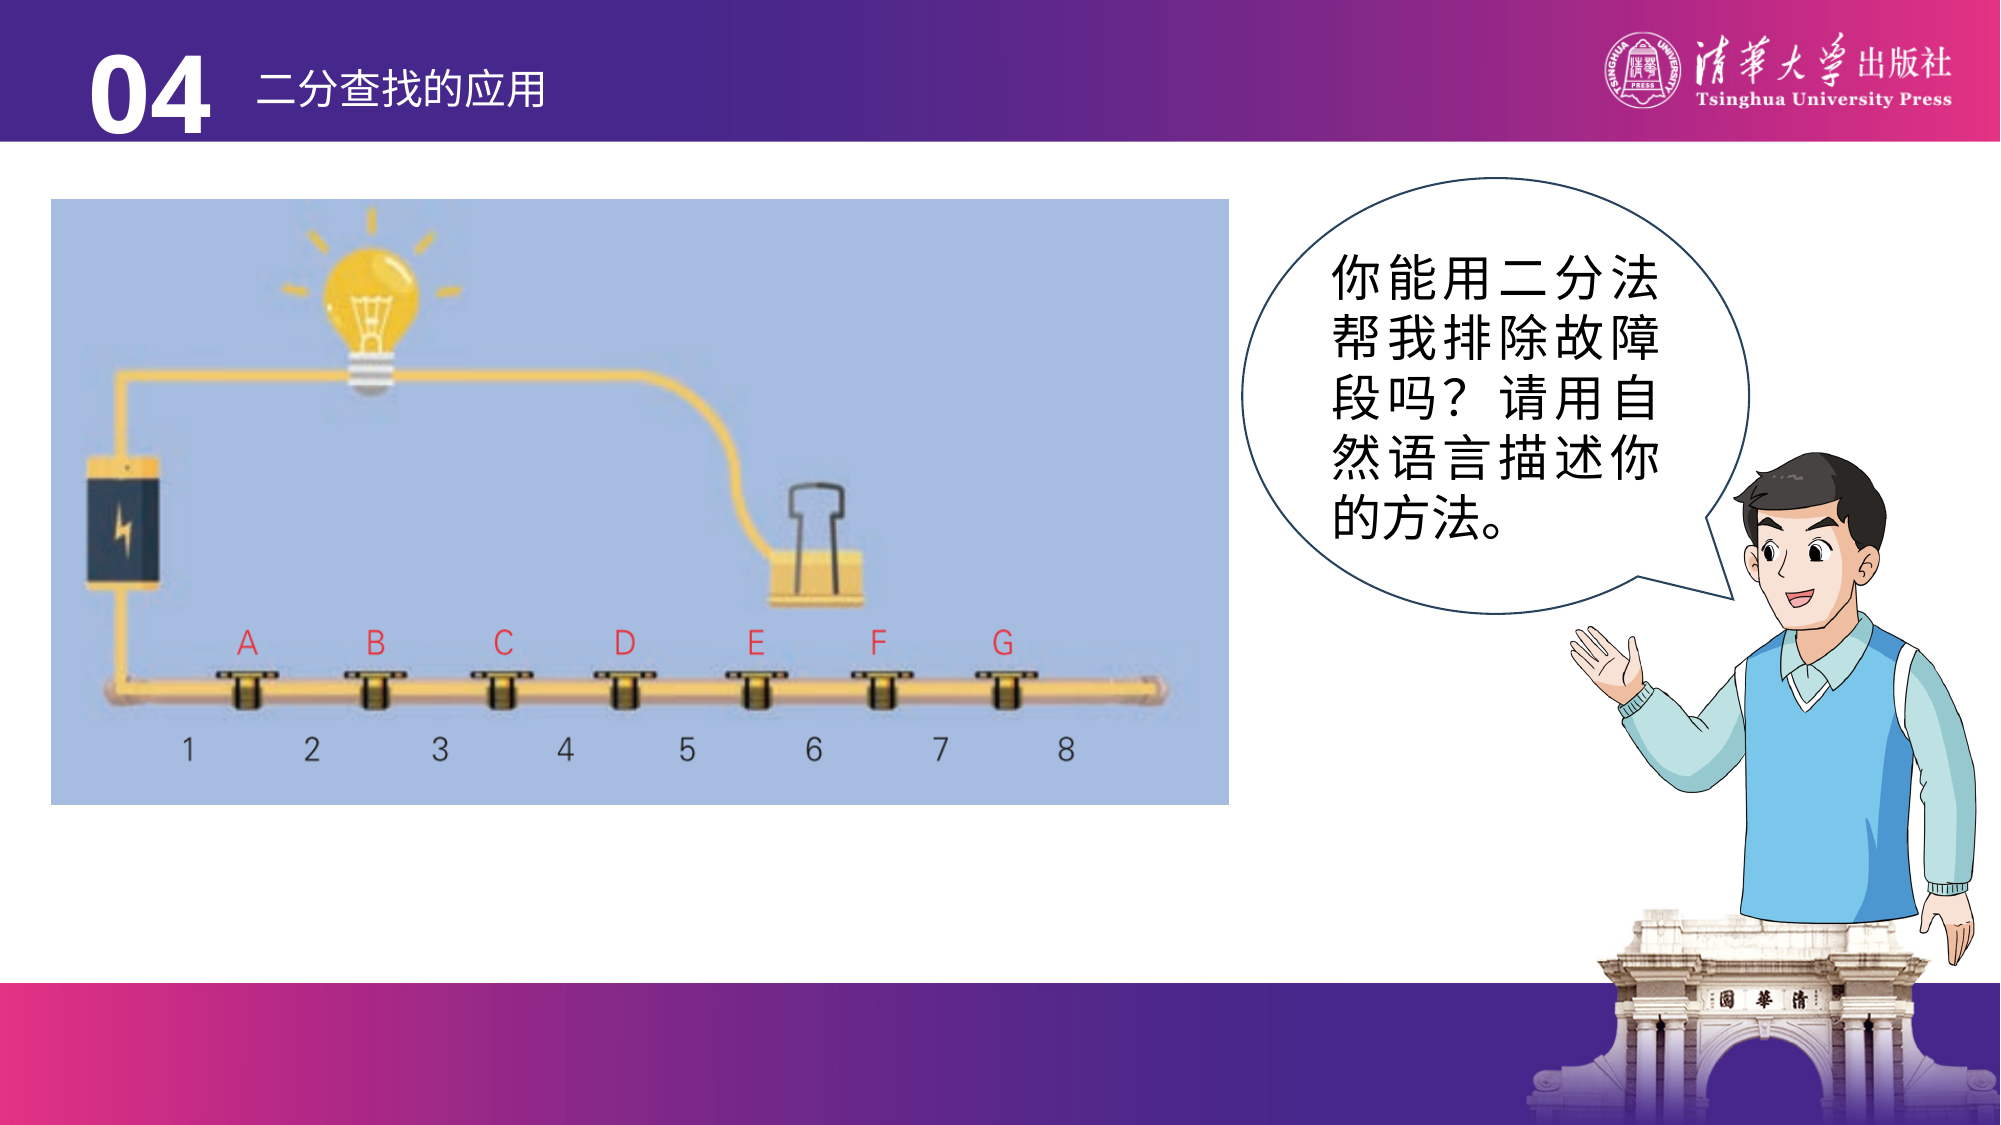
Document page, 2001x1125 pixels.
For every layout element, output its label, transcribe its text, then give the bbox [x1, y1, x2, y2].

picture [0, 0, 2000, 1125]
title 二分查找的应用 [241, 46, 1821, 136]
text_box 你能用二分法帮我排除故障段吗？请用自然语言描述你的方法。 [1241, 177, 1751, 615]
text_box 04 [80, 16, 222, 164]
